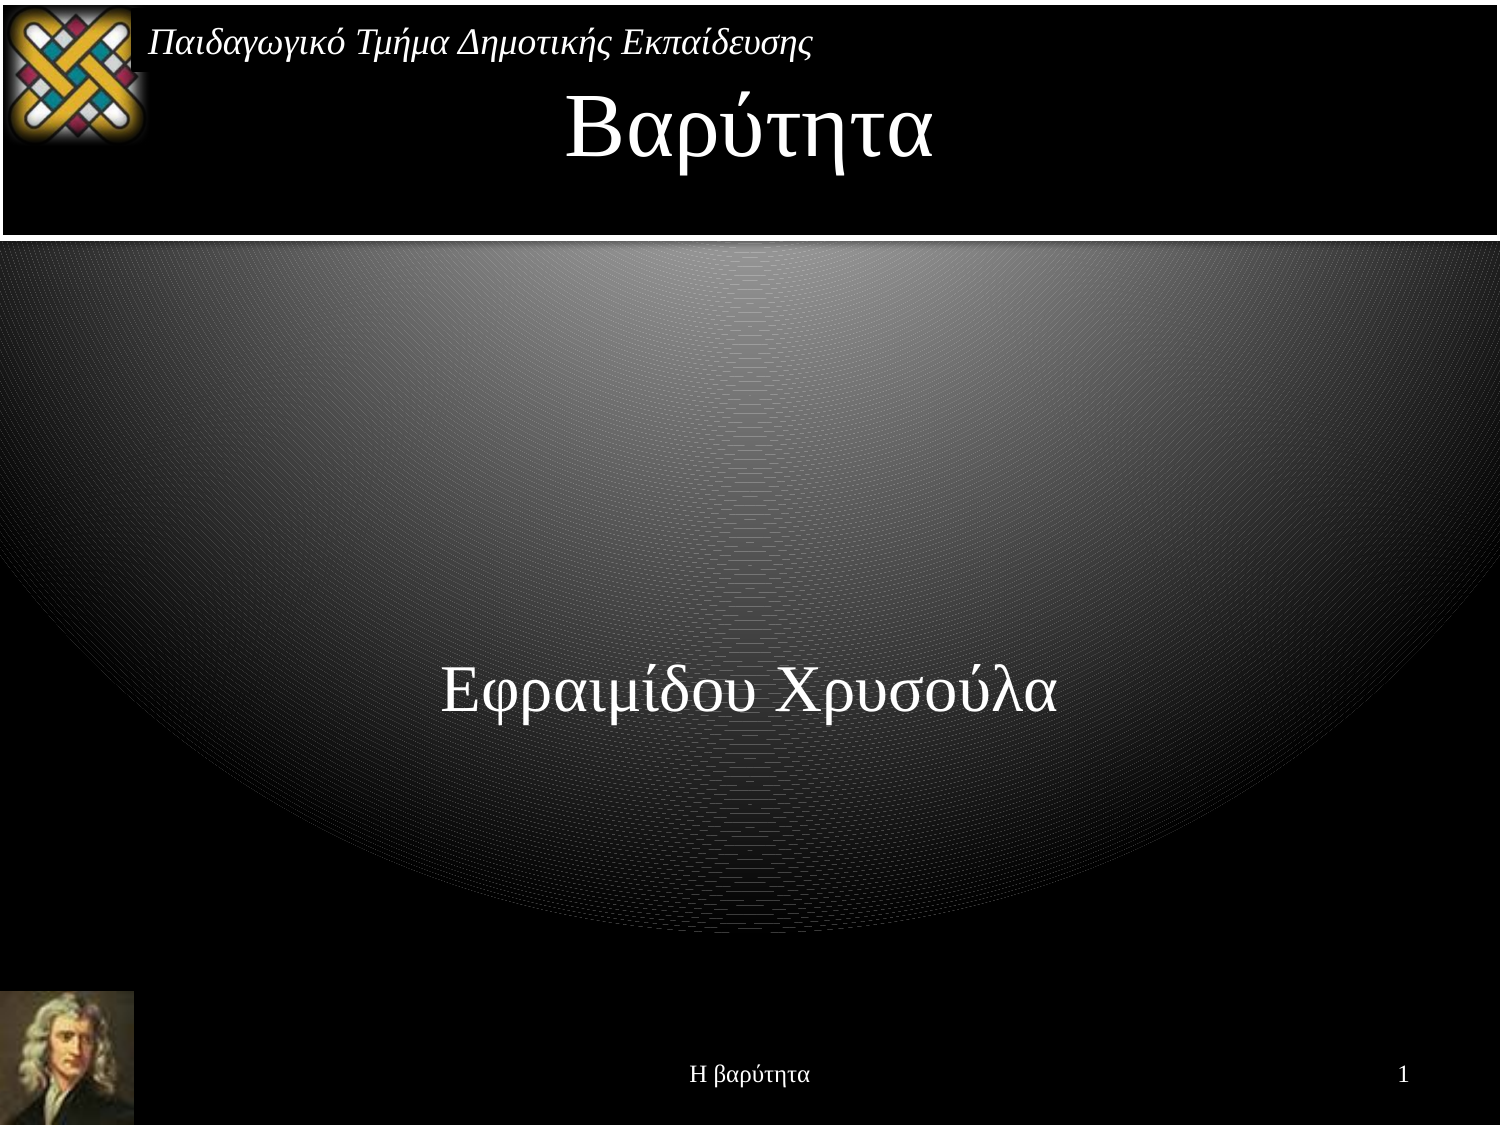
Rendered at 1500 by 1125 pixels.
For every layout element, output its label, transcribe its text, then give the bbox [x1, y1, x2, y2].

footer Η βαρύτητα [512, 1042, 988, 1103]
picture [0, 991, 134, 1125]
title Βαρύτητα [0, 0, 1500, 241]
slide_number 1 [1074, 1042, 1425, 1103]
picture [0, 0, 152, 148]
subtitle Εφραιμίδου Χρυσούλα [225, 637, 1275, 925]
text_box Παιδαγωγικό Τμήμα Δημοτικής Εκπαίδευσης [156, 8, 893, 72]
